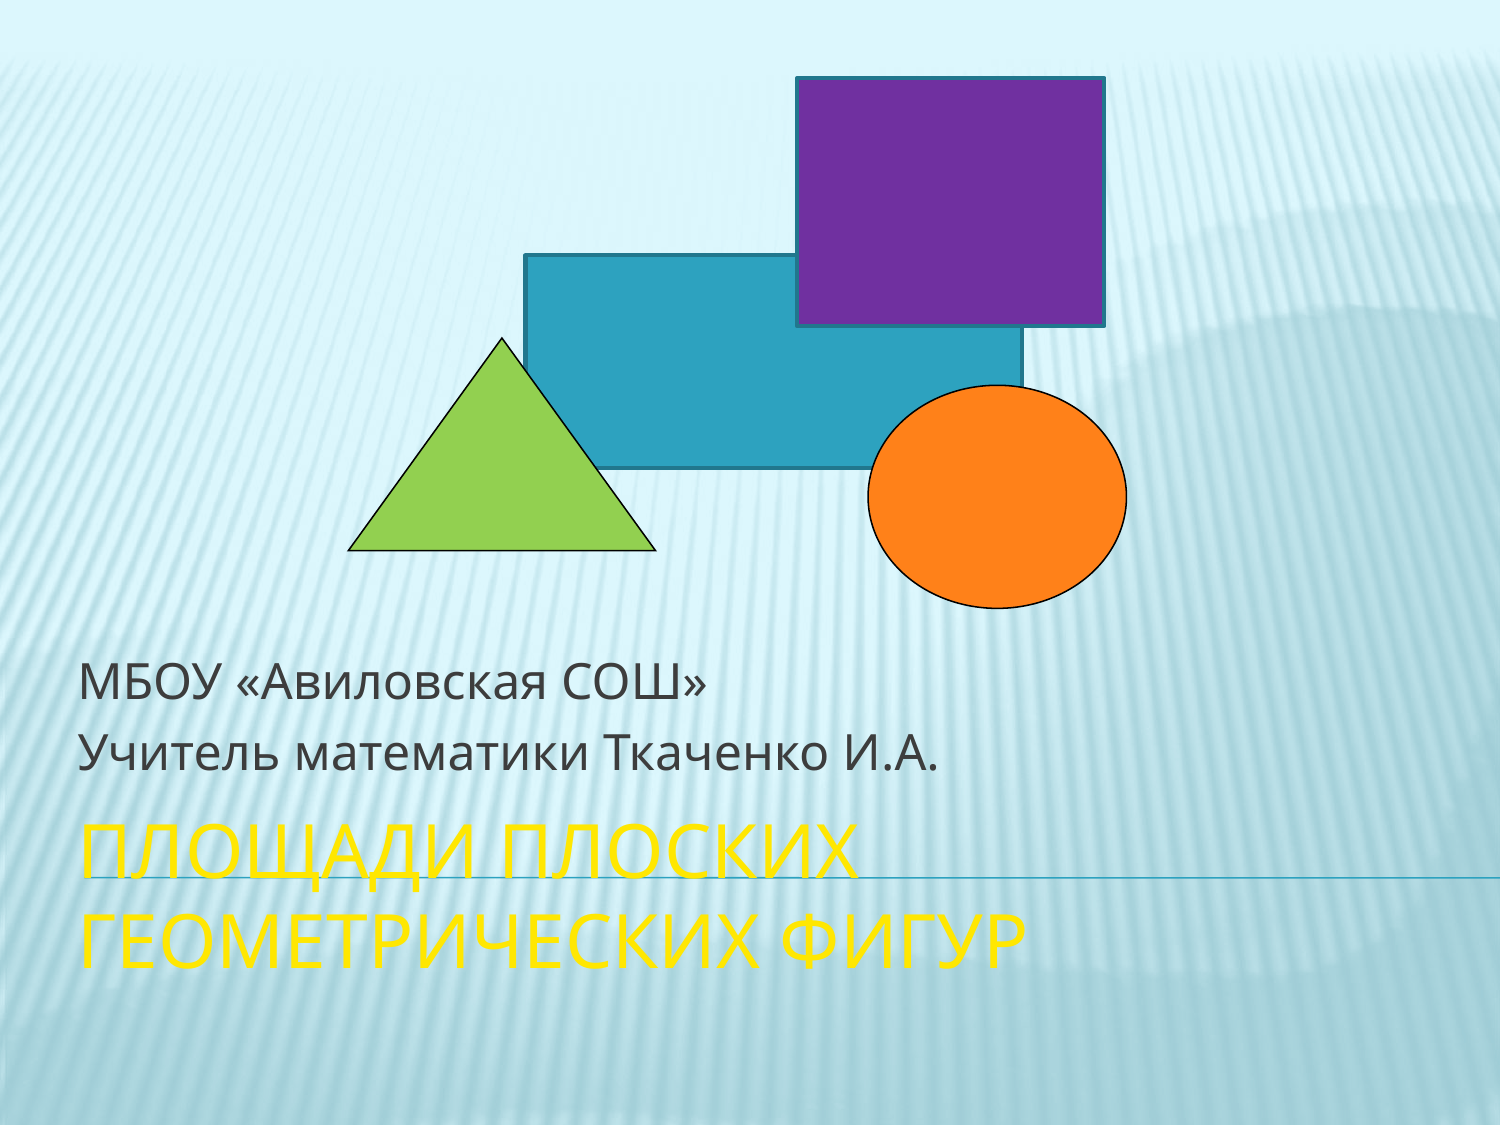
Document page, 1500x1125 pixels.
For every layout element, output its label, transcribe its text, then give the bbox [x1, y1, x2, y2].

title Площади плоских геометрических фигур [62, 796, 1450, 997]
text_box [868, 385, 1127, 609]
subtitle МБОУ «Авиловская СОШ» Учитель математики Ткаченко И.А. [62, 637, 1450, 788]
text_box [523, 253, 1024, 470]
text_box [348, 338, 656, 551]
text_box [795, 76, 1106, 328]
